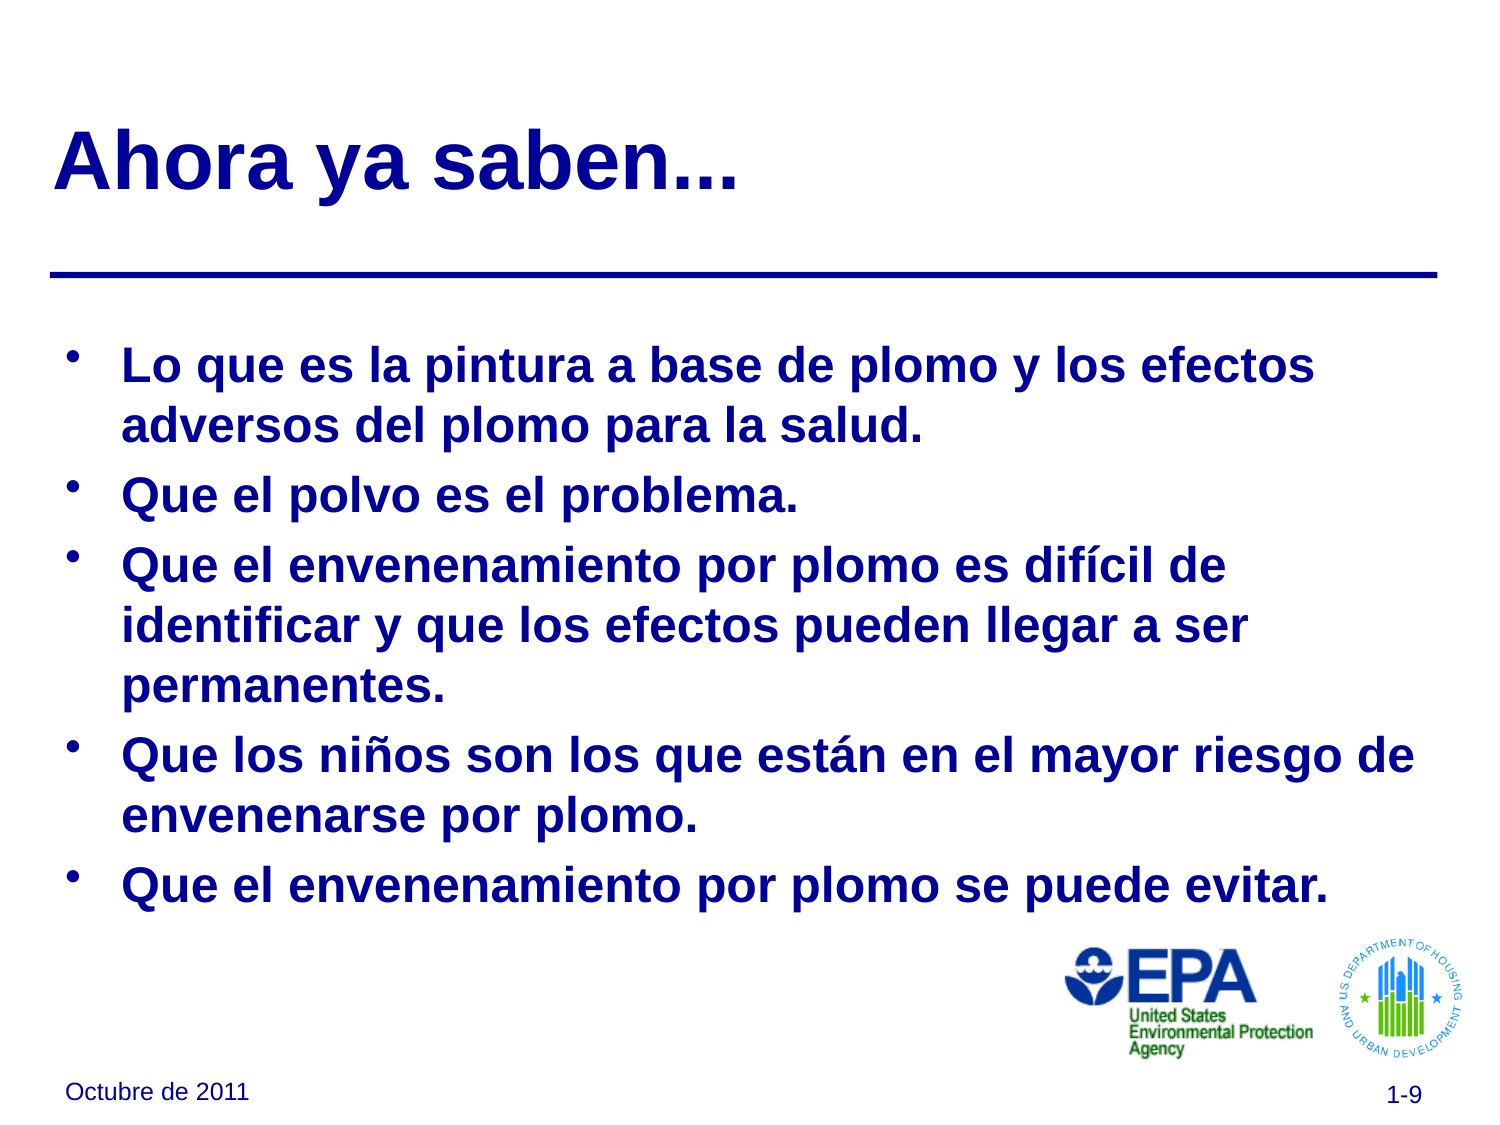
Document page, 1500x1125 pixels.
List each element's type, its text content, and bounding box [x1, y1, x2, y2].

title Ahora ya saben... [37, 62, 1426, 251]
picture [1337, 937, 1463, 1059]
list Lo que es la pintura a base de plomo y los efectos adversos del plomo para la salud. Que el polvo es el problema. Que el envenenamiento por plomo es difícil de identificar y que los efectos pueden llegar a ser permanentes. Que los niños son los que están en el mayor riesgo de envenenarse por plomo. Que el envenenamiento por plomo se puede evitar. [49, 324, 1438, 1001]
picture [1062, 1001, 1319, 1064]
slide_number Octubre de 2011 [49, 1049, 363, 1125]
slide_number 1-9 [1124, 1049, 1438, 1125]
